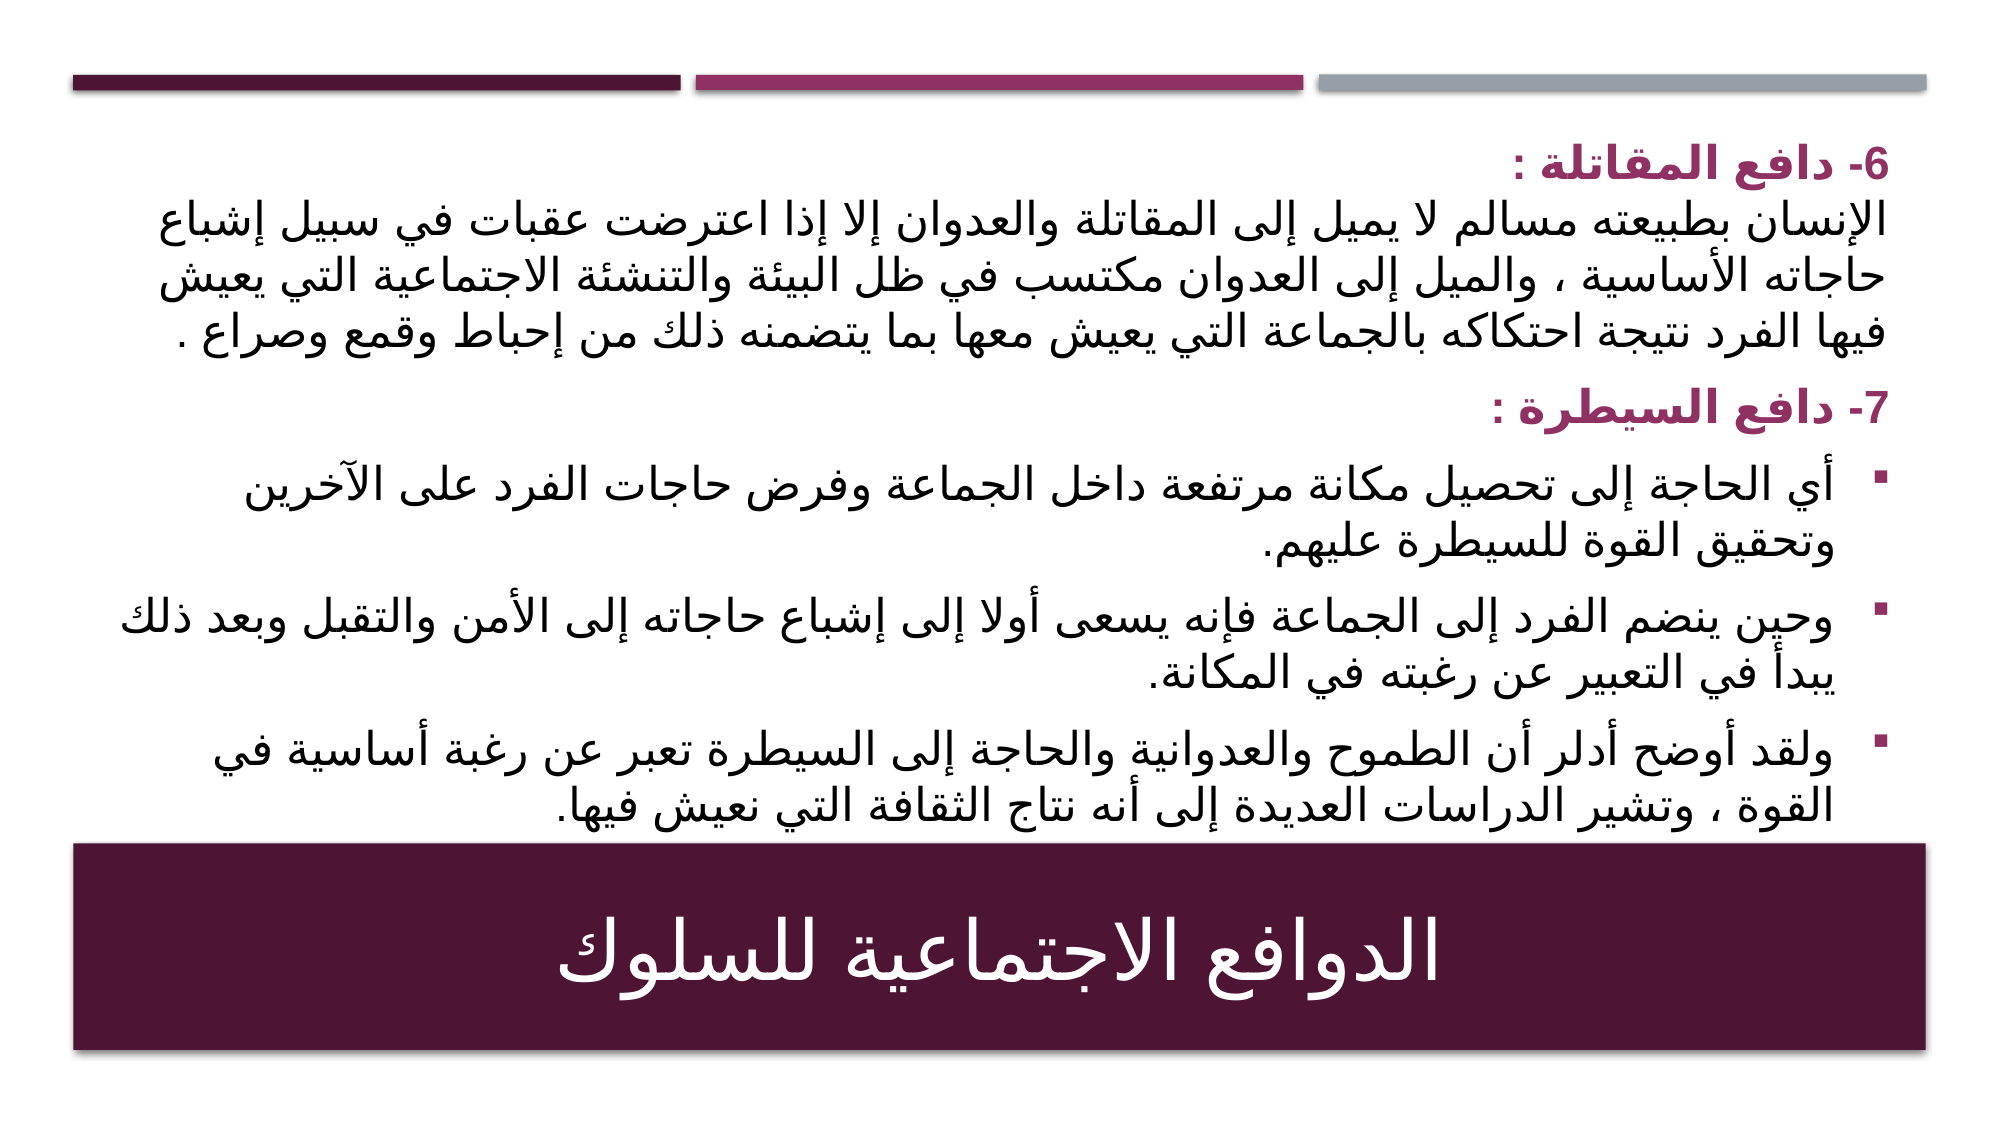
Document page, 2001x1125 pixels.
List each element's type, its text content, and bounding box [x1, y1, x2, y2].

title الدوافع الاجتماعية للسلوك [95, 848, 1905, 1071]
list 6- دافع المقاتلة : الإنسان بطبيعته مسالم لا يميل إلى المقاتلة والعدوان إلا إذا اعترضت عقبات في سبيل إشباع حاجاته الأساسية ، والميل إلى العدوان مكتسب في ظل البيئة والتنشئة الاجتماعية التي يعيش فيها الفرد نتيجة احتكاكه بالجماعة التي يعيش معها بما يتضمنه ذلك من إحباط وقمع وصراع . 7- دافع السيطرة : أي الحاجة إلى تحصيل مكانة مرتفعة داخل الجماعة وفرض حاجات الفرد على الآخرين وتحقيق القوة للسيطرة عليهم. وحين ينضم الفرد إلى الجماعة فإنه يسعى أولا إلى إشباع حاجاته إلى الأمن والتقبل وبعد ذلك يبدأ في التعبير عن رغبته في المكانة. ولقد أوضح أدلر أن الطموح والعدوانية والحاجة إلى السيطرة تعبر عن رغبة أساسية في القوة ، وتشير الدراسات العديدة إلى أنه نتاج الثقافة التي نعيش فيها. [95, 125, 1905, 848]
